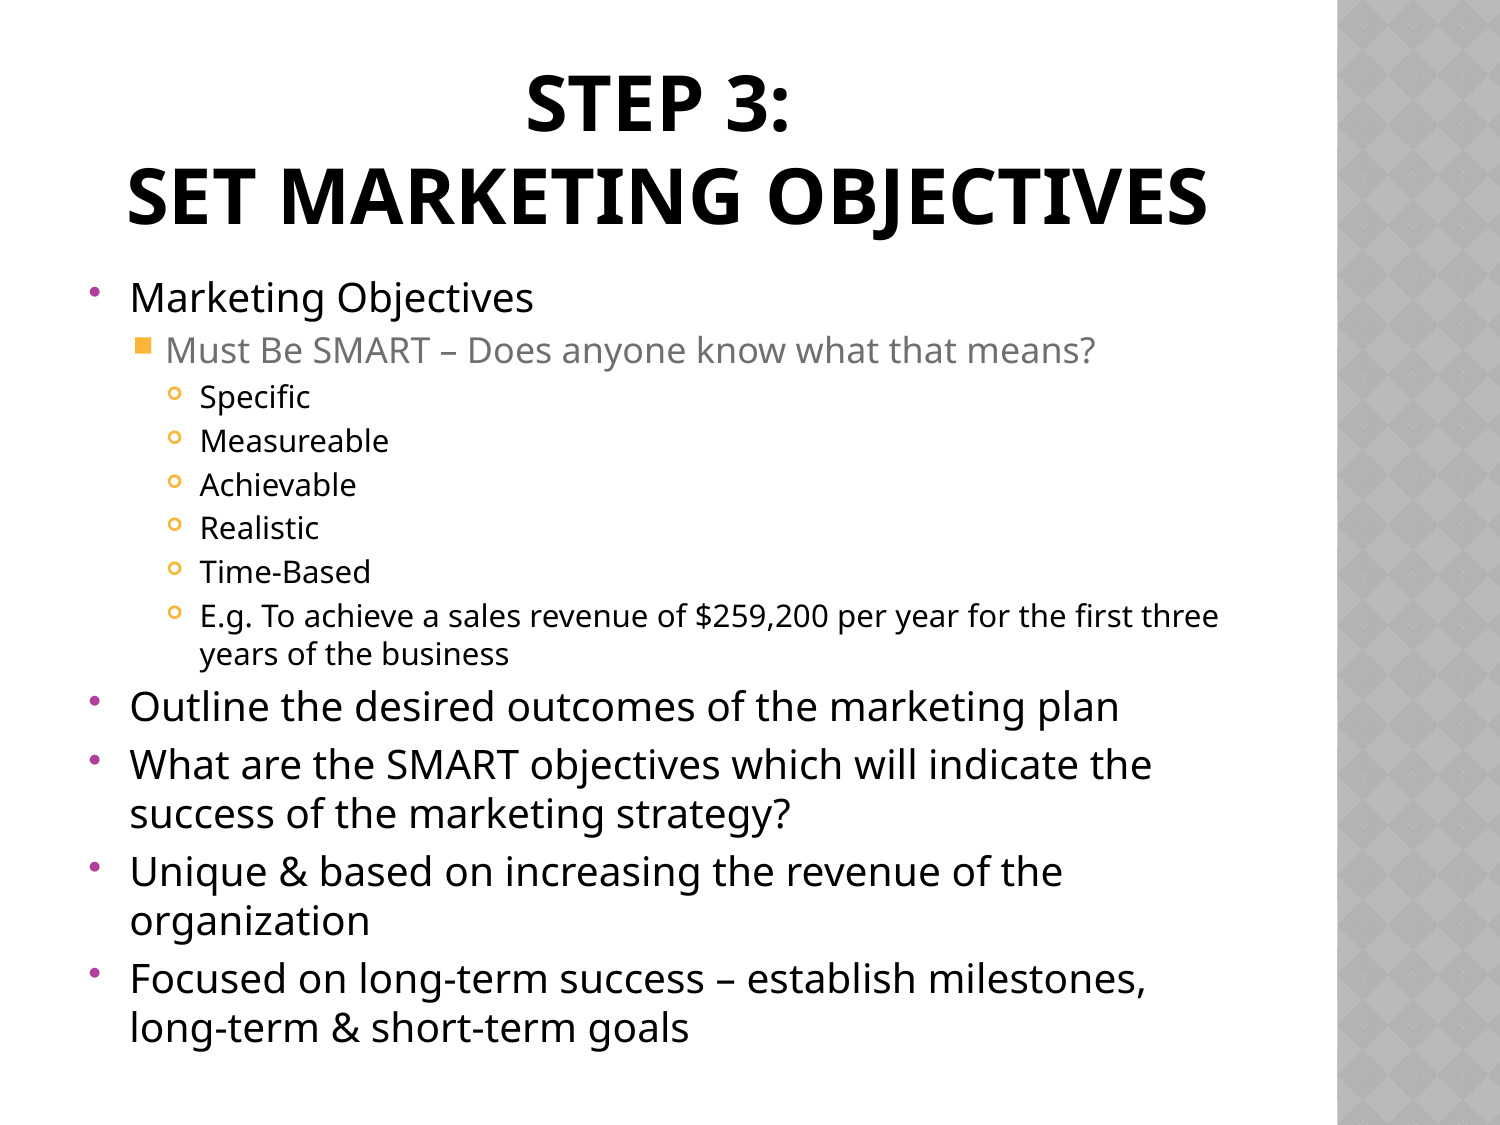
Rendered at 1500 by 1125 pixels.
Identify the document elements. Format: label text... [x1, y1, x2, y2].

title Step 3: Set Marketing Objectives [75, 52, 1263, 240]
list Marketing Objectives Must Be SMART – Does anyone know what that means? Specific Measureable Achievable Realistic Time-Based E.g. To achieve a sales revenue of $259,200 per year for the first three years of the business Outline the desired outcomes of the marketing plan What are the SMART objectives which will indicate the success of the marketing strategy? Unique & based on increasing the revenue of the organization Focused on long-term success – establish milestones, long-term & short-term goals [75, 264, 1263, 1059]
